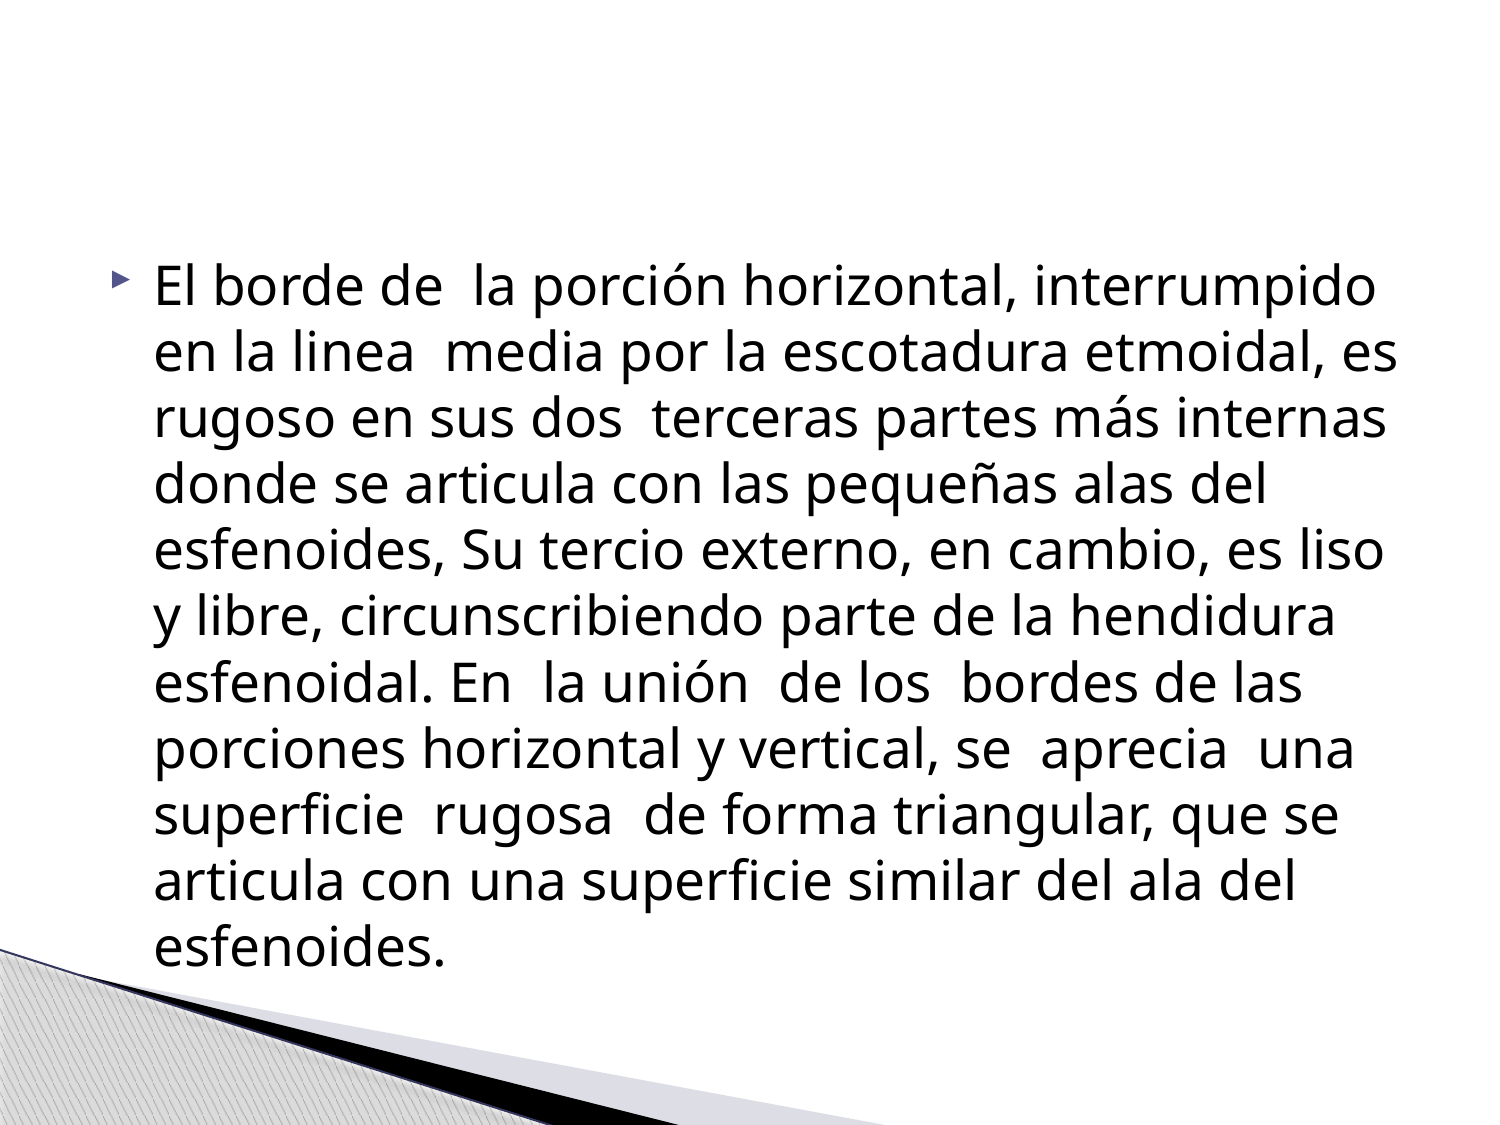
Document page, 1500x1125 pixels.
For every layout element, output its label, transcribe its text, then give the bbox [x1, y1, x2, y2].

list El borde de la porción horizontal, interrumpido en la linea media por la escotadura etmoidal, es rugoso en sus dos terceras partes más internas donde se articula con las pequeñas alas del esfenoides, Su tercio externo, en cambio, es liso y libre, circunscribiendo parte de la hendidura esfenoidal. En la unión de los bordes de las porciones horizontal y vertical, se aprecia una superficie rugosa de forma triangular, que se articula con una superficie similar del ala del esfenoides. [75, 243, 1425, 986]
